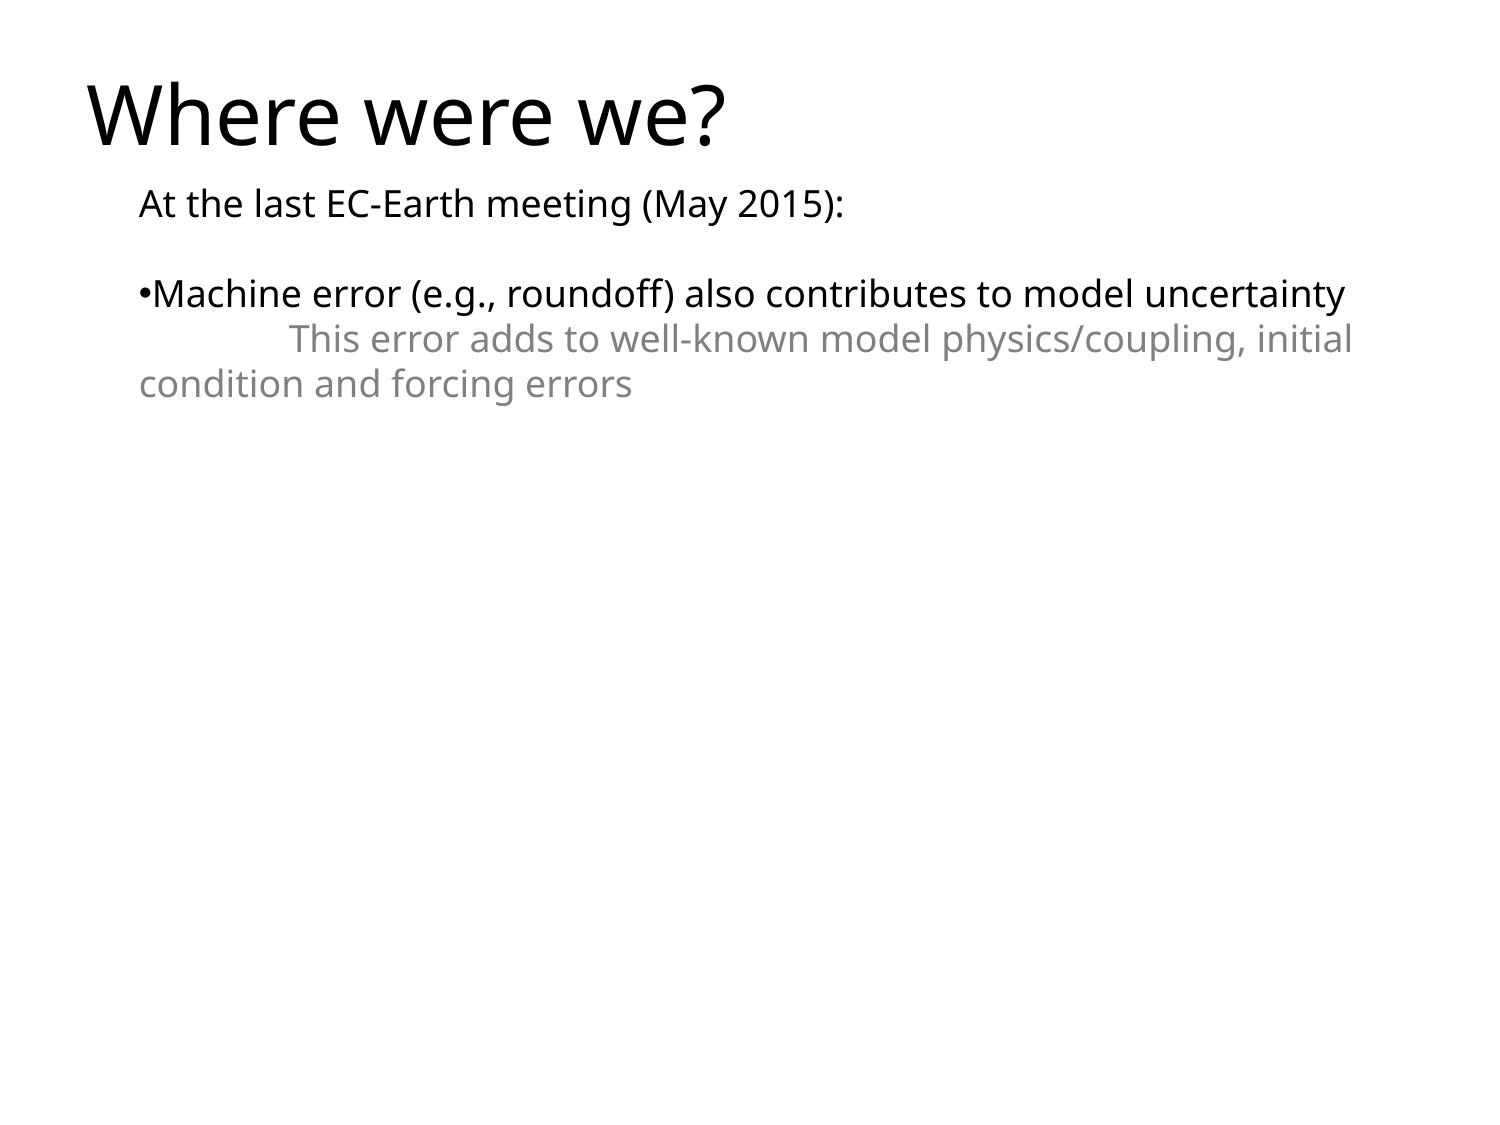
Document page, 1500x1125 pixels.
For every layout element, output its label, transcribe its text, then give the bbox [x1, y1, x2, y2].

text_box At the last EC-Earth meeting (May 2015): Machine error (e.g., roundoff) also contributes to model uncertainty This error adds to well-known model physics/coupling, initial condition and forcing errors [123, 172, 1441, 458]
text_box Where were we? [71, 54, 816, 170]
